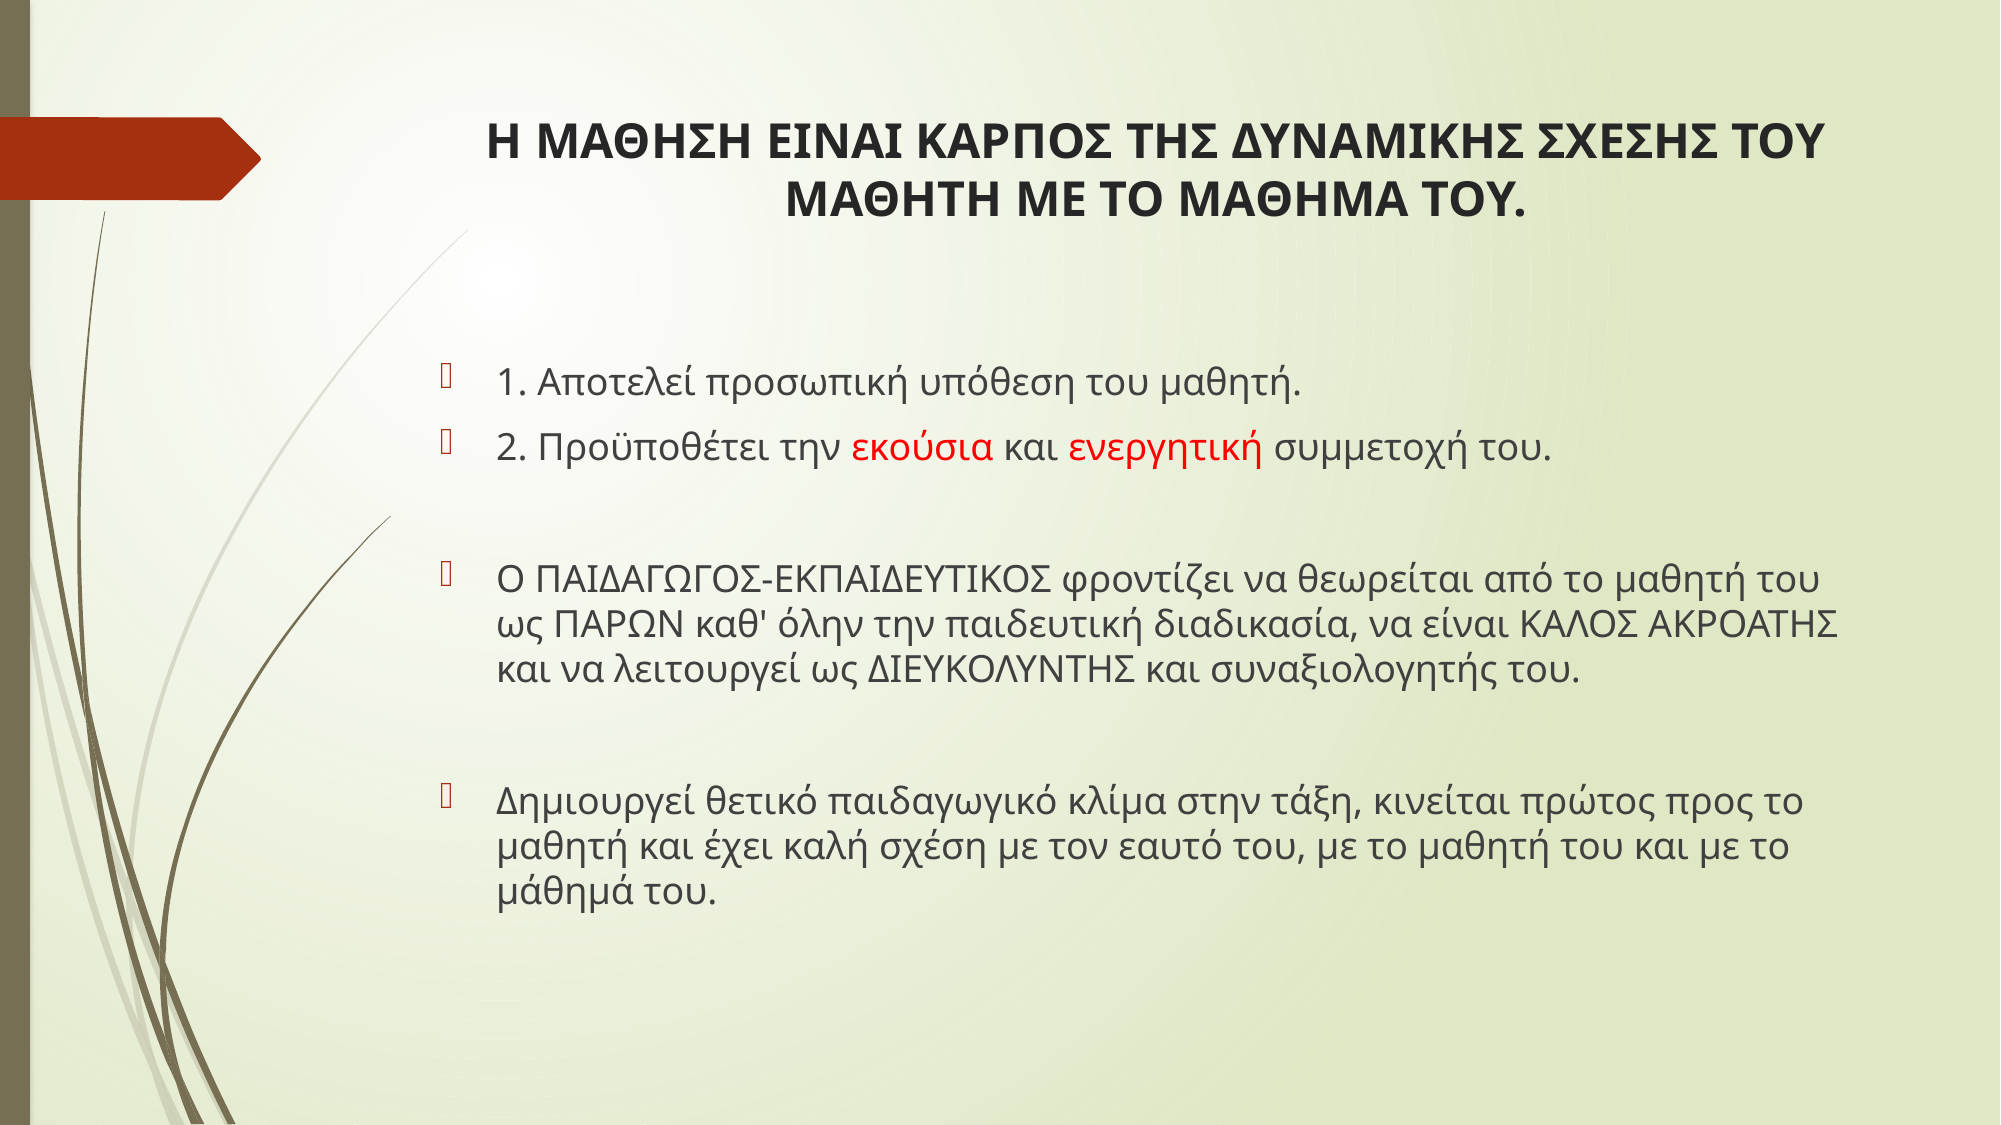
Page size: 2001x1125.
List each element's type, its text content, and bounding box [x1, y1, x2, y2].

list 1. Αποτελεί προσωπική υπόθεση του μαθητή. 2. Προϋποθέτει την εκούσια και ενεργητική συμμετοχή του. Ο ΠΑΙΔΑΓΩΓΟΣ-ΕΚΠΑΙΔΕΥΤΙΚΟΣ φροντίζει να θεωρείται από το μαθητή του ως ΠΑΡΩΝ καθ' όλην την παιδευτική διαδικασία, να είναι ΚΑΛΟΣ ΑΚΡΟΑΤΗΣ και να λειτουργεί ως ΔΙΕΥΚΟΛΥΝΤΗΣ και συναξιολογητής του. Δημιουργεί θετικό παιδαγωγικό κλίμα στην τάξη, κινείται πρώτος προς το μαθητή και έχει καλή σχέση με τον εαυτό του, με το μαθητή του και με το μάθημά του. [424, 350, 1888, 970]
title Η ΜΑΘΗΣΗ ΕΙΝΑΙ ΚΑΡΠΟΣ ΤΗΣ ΔΥΝΑΜΙΚΗΣ ΣΧΕΣΗΣ ΤΟΥ ΜΑΘΗΤΗ ΜΕ ΤΟ ΜΑΘΗΜΑ ΤΟΥ. [425, 102, 1888, 313]
